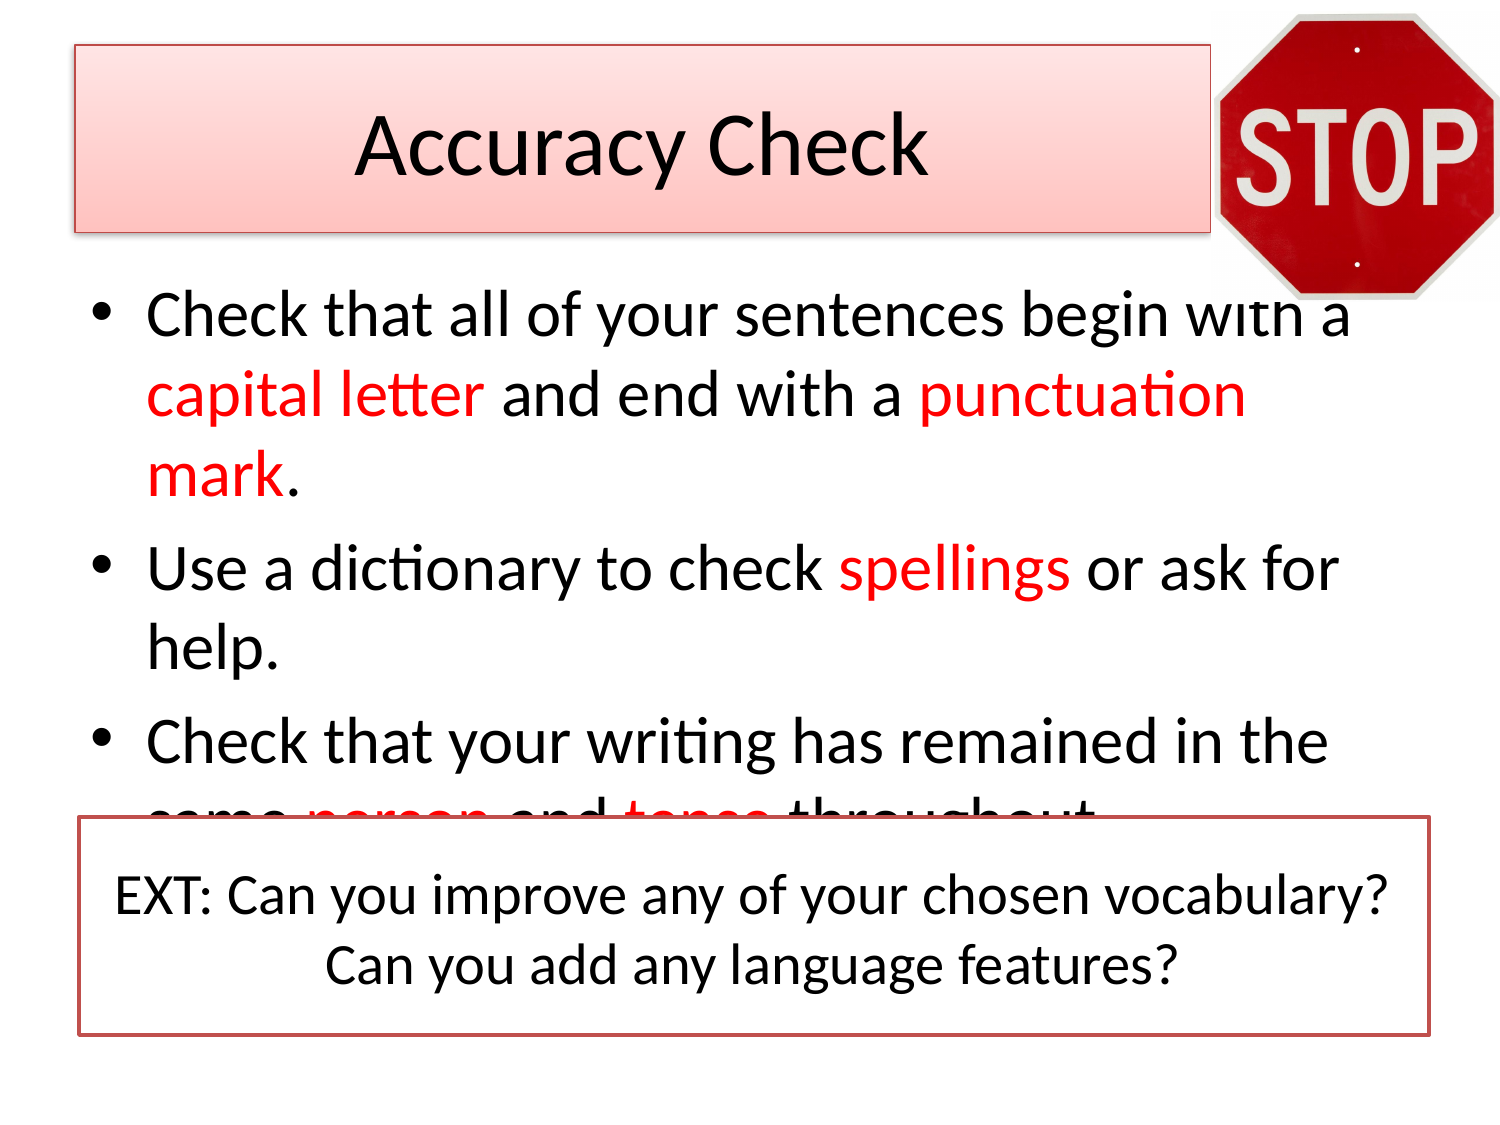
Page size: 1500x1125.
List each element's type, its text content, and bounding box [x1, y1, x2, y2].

picture [1211, 10, 1500, 303]
title Accuracy Check [74, 44, 1205, 233]
list Check that all of your sentences begin with a capital letter and end with a punctuation mark. Use a dictionary to check spellings or ask for help. Check that your writing has remained in the same person and tense throughout. [75, 262, 1425, 1005]
text_box EXT: Can you improve any of your chosen vocabulary? Can you add any language features? [77, 815, 1431, 1037]
